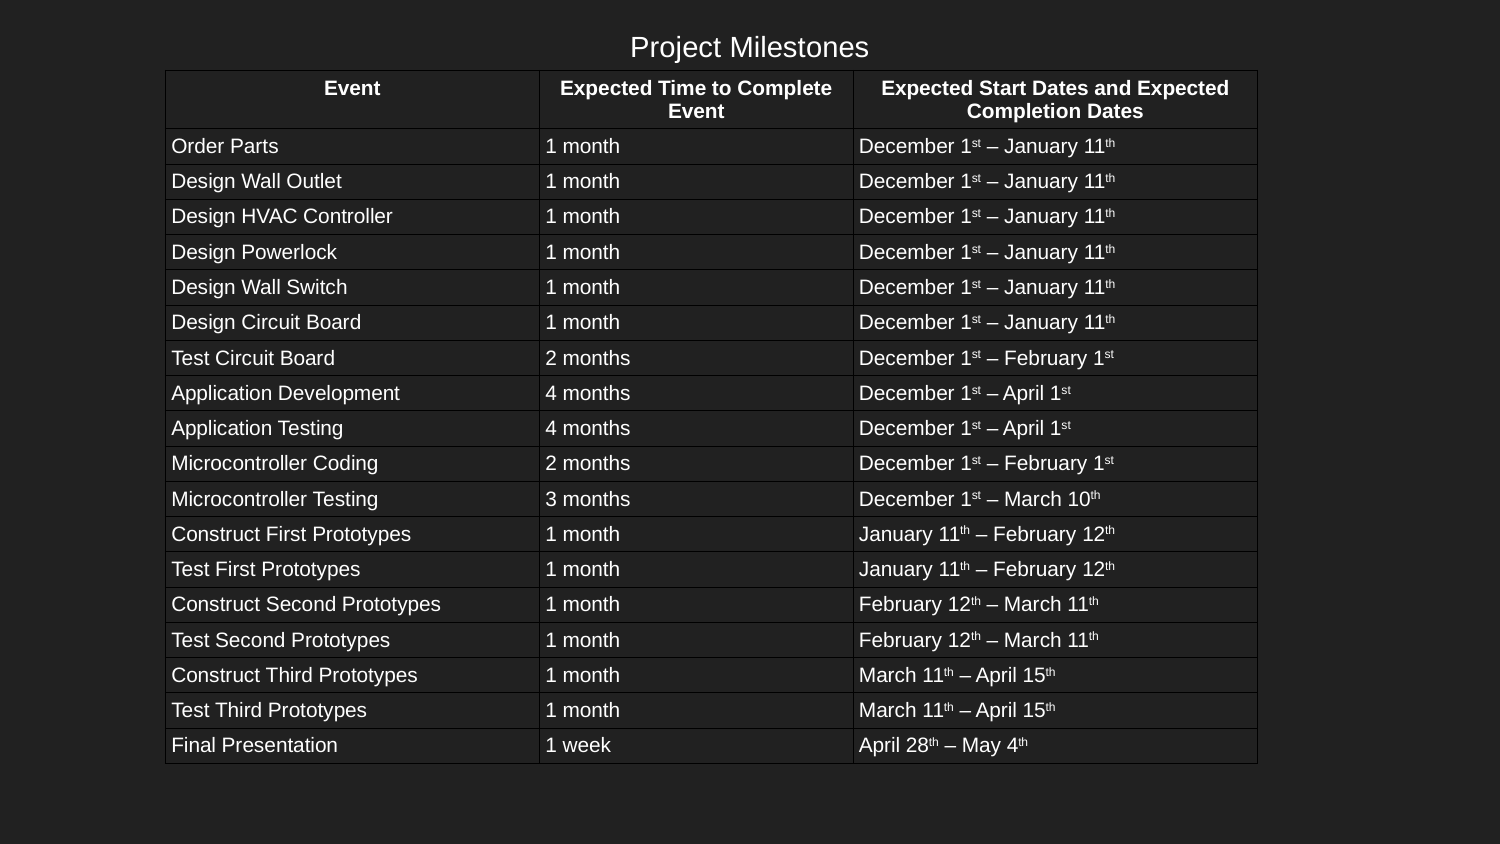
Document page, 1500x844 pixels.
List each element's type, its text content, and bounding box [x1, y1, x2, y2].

table_header Expected Start Dates and Expected Completion Dates [854, 84, 1257, 128]
table_cell Test Circuit Board [166, 341, 539, 375]
table_header Event [166, 84, 539, 128]
table_cell Design Powerlock [166, 235, 539, 269]
table_cell December 1st – March 10th [854, 482, 1257, 516]
table_cell December 1st – January 11th [854, 129, 1257, 164]
table_cell March 11th – April 15th [854, 693, 1257, 728]
table_cell Design HVAC Controller [166, 200, 539, 234]
table_cell 1 month [540, 588, 853, 622]
table_cell February 12th – March 11th [854, 588, 1257, 622]
table_cell Microcontroller Coding [166, 447, 539, 481]
table_cell April 28th – May 4th [854, 729, 1257, 763]
table_cell February 12th – March 11th [854, 623, 1257, 657]
table_cell Design Wall Outlet [166, 165, 539, 199]
table_cell 4 months [540, 411, 853, 446]
table_cell December 1st – February 1st [854, 447, 1257, 481]
table_cell December 1st – April 1st [854, 376, 1257, 410]
table_cell December 1st – January 11th [854, 270, 1257, 305]
table_cell 1 month [540, 306, 853, 340]
table_cell Test Third Prototypes [166, 693, 539, 728]
table_cell Design Circuit Board [166, 306, 539, 340]
table_cell 1 month [540, 235, 853, 269]
table_header Expected Time to Complete Event [540, 84, 853, 128]
table_cell Construct Second Prototypes [166, 588, 539, 622]
table_cell March 11th – April 15th [854, 658, 1257, 692]
table_cell 3 months [540, 482, 853, 516]
table_cell Construct First Prototypes [166, 517, 539, 551]
table_cell Construct Third Prototypes [166, 658, 539, 692]
table_cell December 1st – April 1st [854, 411, 1257, 446]
table_cell Final Presentation [166, 729, 539, 763]
table_cell Design Wall Switch [166, 270, 539, 305]
table_cell December 1st – January 11th [854, 235, 1257, 269]
table_cell 1 month [540, 552, 853, 587]
table_cell 2 months [540, 341, 853, 375]
table_cell 1 month [540, 200, 853, 234]
table_cell 1 month [540, 129, 853, 164]
table_cell Application Development [166, 376, 539, 410]
table_cell January 11th – February 12th [854, 517, 1257, 551]
table_cell Order Parts [166, 129, 539, 164]
table_cell 1 month [540, 623, 853, 657]
table_cell December 1st – January 11th [854, 200, 1257, 234]
table_cell 4 months [540, 376, 853, 410]
table_cell December 1st – January 11th [854, 165, 1257, 199]
table_cell Test Second Prototypes [166, 623, 539, 657]
table_cell December 1st – February 1st [854, 341, 1257, 375]
table_cell 1 month [540, 517, 853, 551]
table_cell 1 month [540, 165, 853, 199]
table_cell 1 week [540, 729, 853, 763]
table_cell 1 month [540, 270, 853, 305]
table_cell 2 months [540, 447, 853, 481]
table_cell Application Testing [166, 411, 539, 446]
table_cell Microcontroller Testing [166, 482, 539, 516]
table_cell 1 month [540, 693, 853, 728]
table_cell January 11th – February 12th [854, 552, 1257, 587]
table_cell 1 month [540, 658, 853, 692]
title Project Milestones [51, 13, 1449, 84]
table_cell Test First Prototypes [166, 552, 539, 587]
table_cell December 1st – January 11th [854, 306, 1257, 340]
